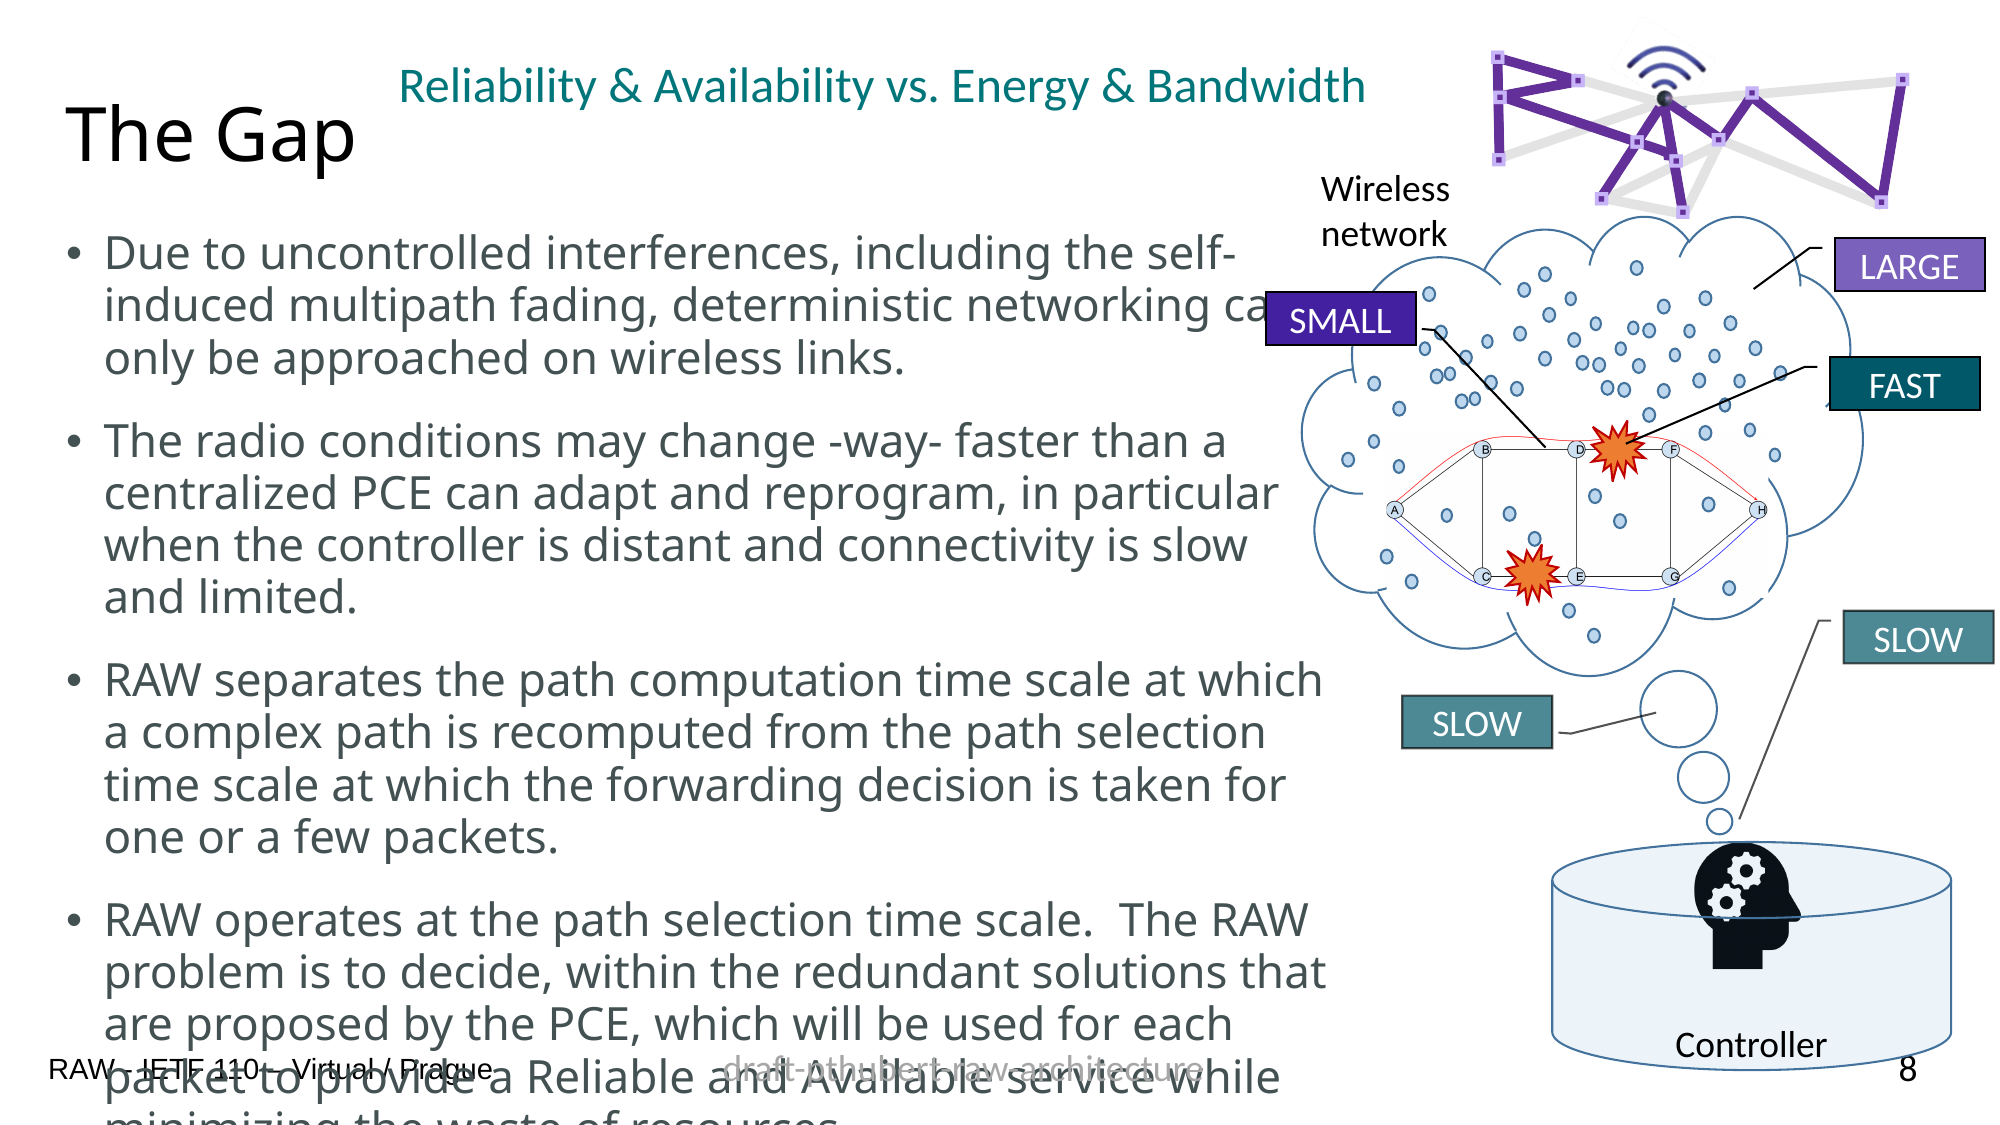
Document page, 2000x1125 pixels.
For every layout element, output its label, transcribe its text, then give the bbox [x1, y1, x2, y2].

text_box [1418, 341, 1432, 357]
text_box [1484, 374, 1498, 390]
text_box [1733, 373, 1746, 389]
text_box Wireless network [1306, 156, 1474, 261]
picture [1386, 430, 1769, 598]
text_box [1512, 325, 1528, 342]
text_box Controller [1551, 843, 1953, 1072]
text_box [1683, 323, 1696, 339]
text_box [1631, 357, 1646, 375]
text_box LARGE [1753, 246, 1823, 290]
text_box [1586, 627, 1602, 644]
text_box [1614, 341, 1628, 357]
text_box [1773, 365, 1788, 378]
text_box [1429, 368, 1444, 385]
text_box SLOW [1843, 610, 1995, 664]
text_box [1676, 750, 1731, 804]
text_box [1454, 393, 1469, 410]
text_box [1627, 320, 1640, 336]
text_box [1367, 375, 1382, 392]
picture [1464, 0, 1956, 239]
text_box [1699, 424, 1712, 430]
picture [1672, 833, 1823, 984]
slide_number 8 [1708, 1050, 1933, 1097]
text_box [1705, 807, 1734, 833]
text_box [1629, 259, 1644, 277]
text_box [1435, 324, 1448, 339]
text_box [1509, 380, 1524, 397]
text_box [1639, 669, 1718, 749]
text_box SMALL [1421, 327, 1531, 430]
text_box [1642, 322, 1657, 339]
text_box [1698, 290, 1713, 307]
text_box [1422, 286, 1437, 303]
text_box [1723, 315, 1738, 332]
text_box [1656, 298, 1671, 315]
text_box [1575, 354, 1590, 371]
text_box [1589, 316, 1603, 332]
text_box [1592, 356, 1607, 373]
text_box [1564, 291, 1578, 307]
text_box Reliability & Availability vs. Energy & Bandwidth [384, 45, 1383, 120]
text_box [1341, 451, 1356, 468]
text_box [1668, 347, 1682, 363]
text_box draft-pthubert-raw-architecture [707, 1036, 1708, 1097]
text_box [1600, 379, 1615, 396]
text_box SLOW [1401, 695, 1553, 749]
text_box [1617, 381, 1632, 398]
text_box SLOW [1558, 711, 1657, 735]
text_box [1718, 401, 1732, 413]
text_box SMALL [1265, 291, 1417, 346]
text_box [1708, 348, 1721, 364]
text_box [1525, 598, 1531, 606]
text_box [1748, 340, 1763, 357]
text_box [1542, 306, 1557, 323]
text_box [1620, 419, 1629, 430]
list Due to uncontrolled interferences, including the self-induced multipath fading, deterministic networking can only be approached on wireless links. The radio conditions may change -way- faster than a centralized PCE can adapt and reprogram, in particular when the controller is distant and connectivity is slow and limited. RAW separates the path computation time scale at which a complex path is recomputed from the path selection time scale at which the forwarding decision is taken for one or a few packets. RAW operates at the path selection time scale. The RAW problem is to decide, within the redundant solutions that are proposed by the PCE, which will be used for each packet to provide a Reliable and Available service while minimizing the waste of resources. [51, 220, 1344, 1035]
text_box LARGE [1834, 237, 1986, 292]
text_box [1459, 349, 1473, 365]
text_box [1777, 377, 1787, 382]
text_box [1537, 266, 1553, 283]
text_box [1433, 332, 1442, 341]
text_box FAST [1655, 365, 1818, 430]
text_box [1517, 281, 1532, 298]
text_box [1656, 382, 1671, 399]
text_box [1642, 406, 1657, 423]
text_box [1300, 215, 1864, 678]
text_box [1561, 602, 1577, 619]
text_box [1379, 548, 1386, 565]
text_box [1743, 422, 1757, 430]
text_box [1392, 400, 1407, 417]
text_box [1692, 372, 1707, 389]
text_box FAST [1829, 356, 1981, 411]
text_box [1769, 447, 1782, 463]
text_box SLOW [1738, 619, 1832, 820]
text_box [1537, 350, 1553, 367]
text_box [1367, 433, 1381, 449]
text_box [1468, 391, 1482, 407]
text_box [1481, 333, 1494, 349]
title The Gap [50, 70, 1927, 209]
text_box [1567, 331, 1582, 348]
text_box [1443, 366, 1457, 382]
